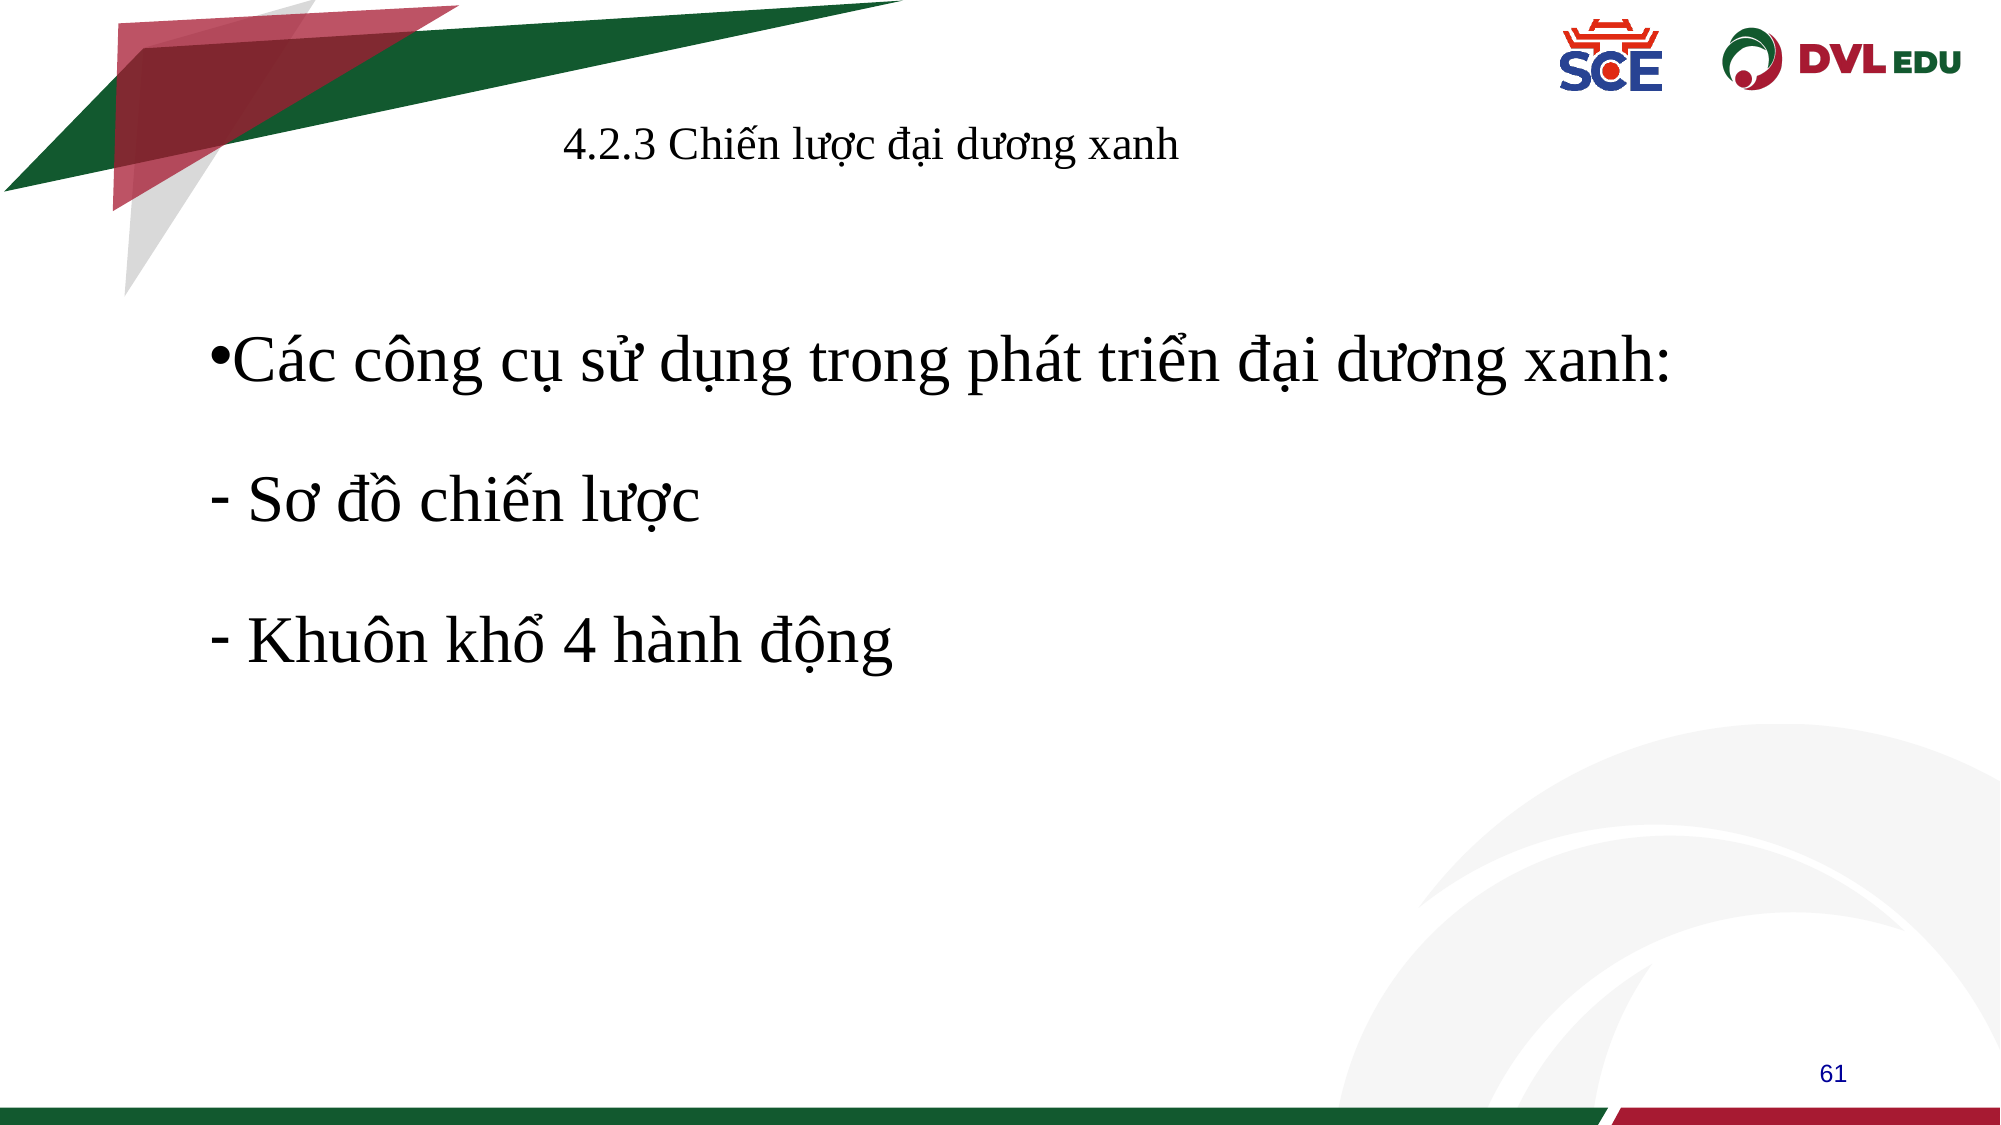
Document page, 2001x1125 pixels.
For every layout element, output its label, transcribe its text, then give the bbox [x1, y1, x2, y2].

picture [1559, 19, 1667, 91]
slide_number 61 [1412, 1042, 1863, 1103]
title 4.2.3 Chiến lược đại dương xanh [548, 111, 1655, 177]
list Các công cụ sử dụng trong phát triển đại dương xanh: Sơ đồ chiến lược Khuôn khổ 4 hành động [194, 266, 1719, 859]
picture [1722, 27, 1961, 91]
